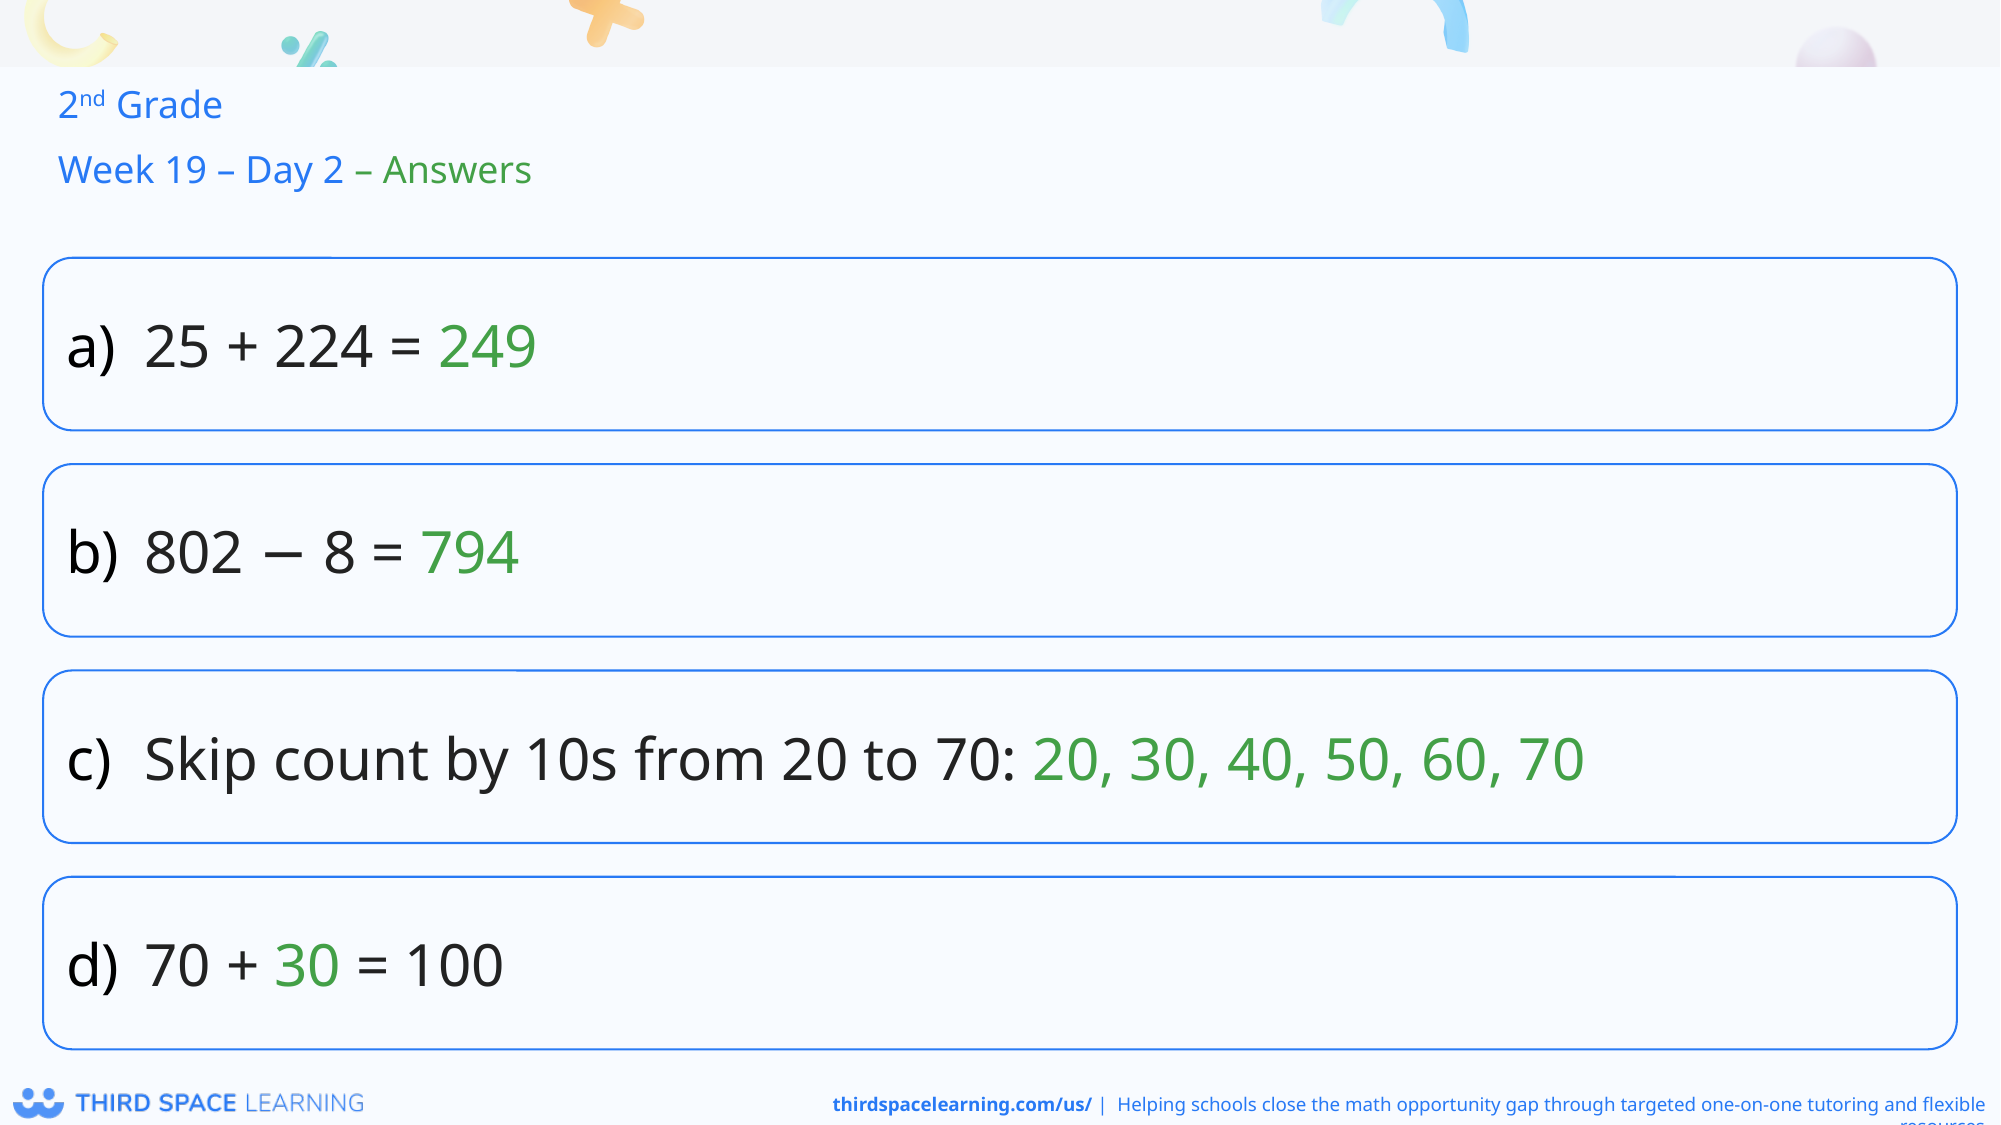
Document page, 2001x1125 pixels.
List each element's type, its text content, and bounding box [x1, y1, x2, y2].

list 70 + 30 = 100 [129, 891, 1939, 1035]
text_box 2nd Grade Week 19 – Day 2 – Answers [43, 73, 705, 212]
list 802 − 8 = 794 [129, 478, 1939, 623]
list 25 + 224 = 249 [129, 272, 1939, 416]
picture [0, 0, 2000, 67]
list Skip count by 10s from 20 to 70: 20, 30, 40, 50, 60, 70 [129, 684, 1939, 829]
picture [13, 1088, 365, 1119]
